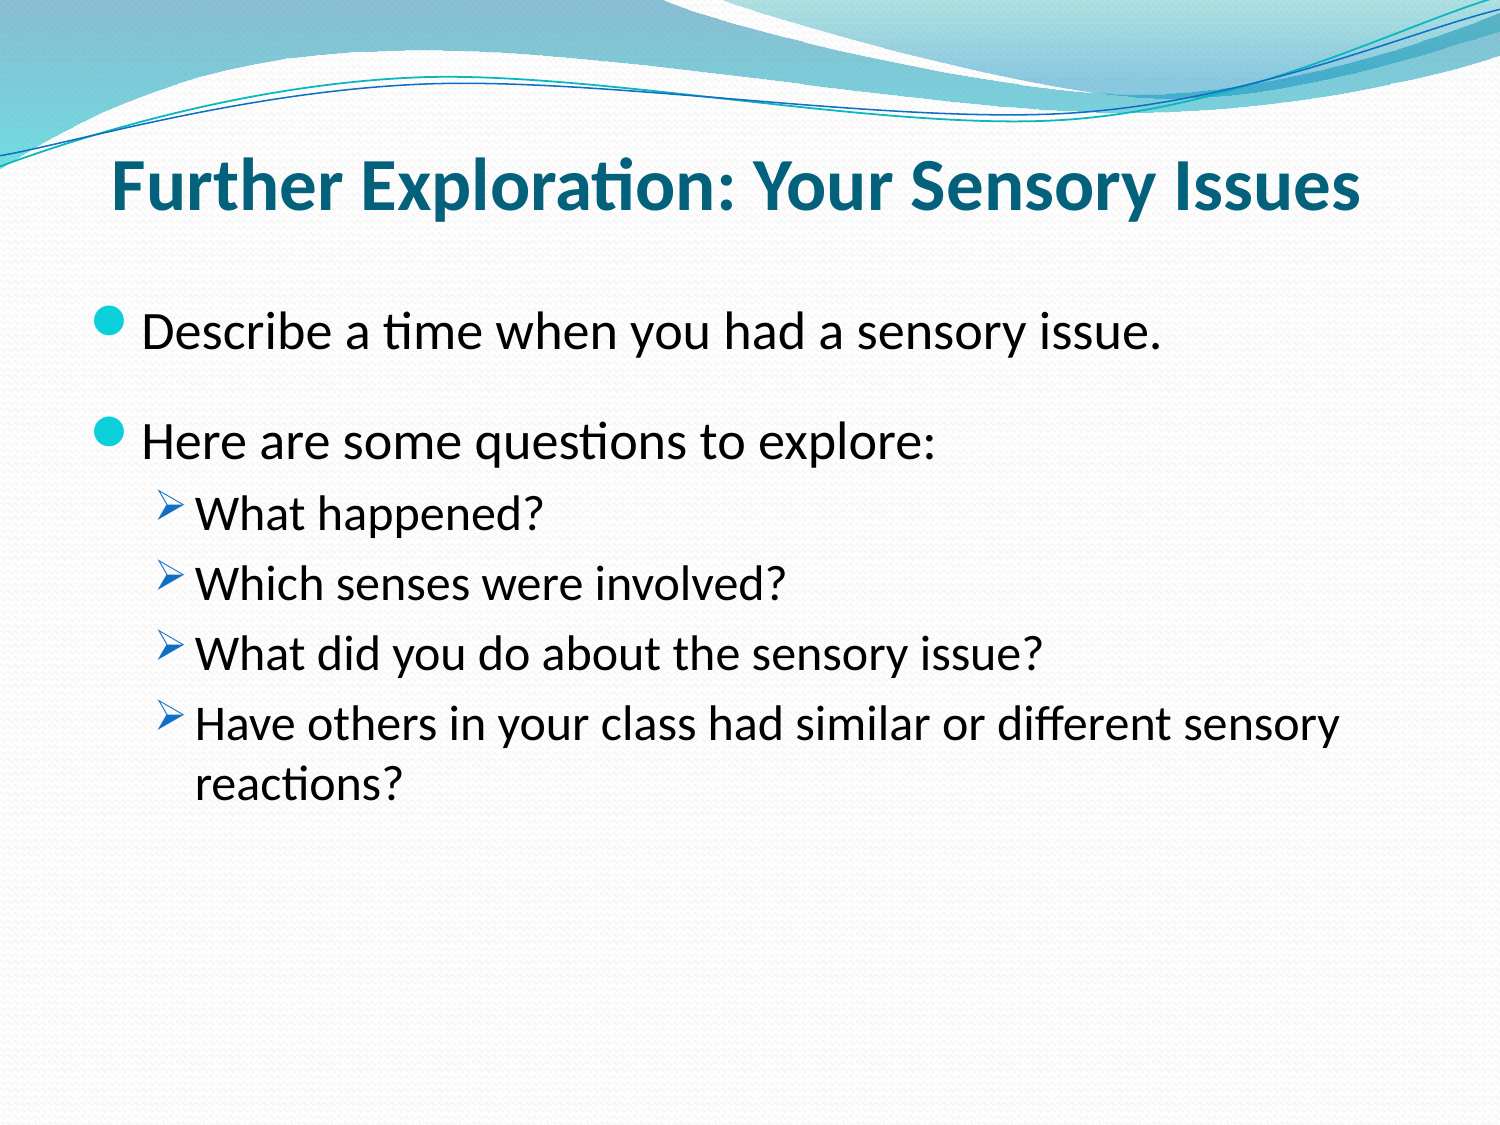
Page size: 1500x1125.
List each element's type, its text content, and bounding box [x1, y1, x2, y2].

list Describe a time when you had a sensory issue. Here are some questions to explore: What happened? Which senses were involved? What did you do about the sensory issue? Have others in your class had similar or different sensory reactions? [75, 287, 1425, 975]
title Further Exploration: Your Sensory Issues [62, 112, 1413, 225]
